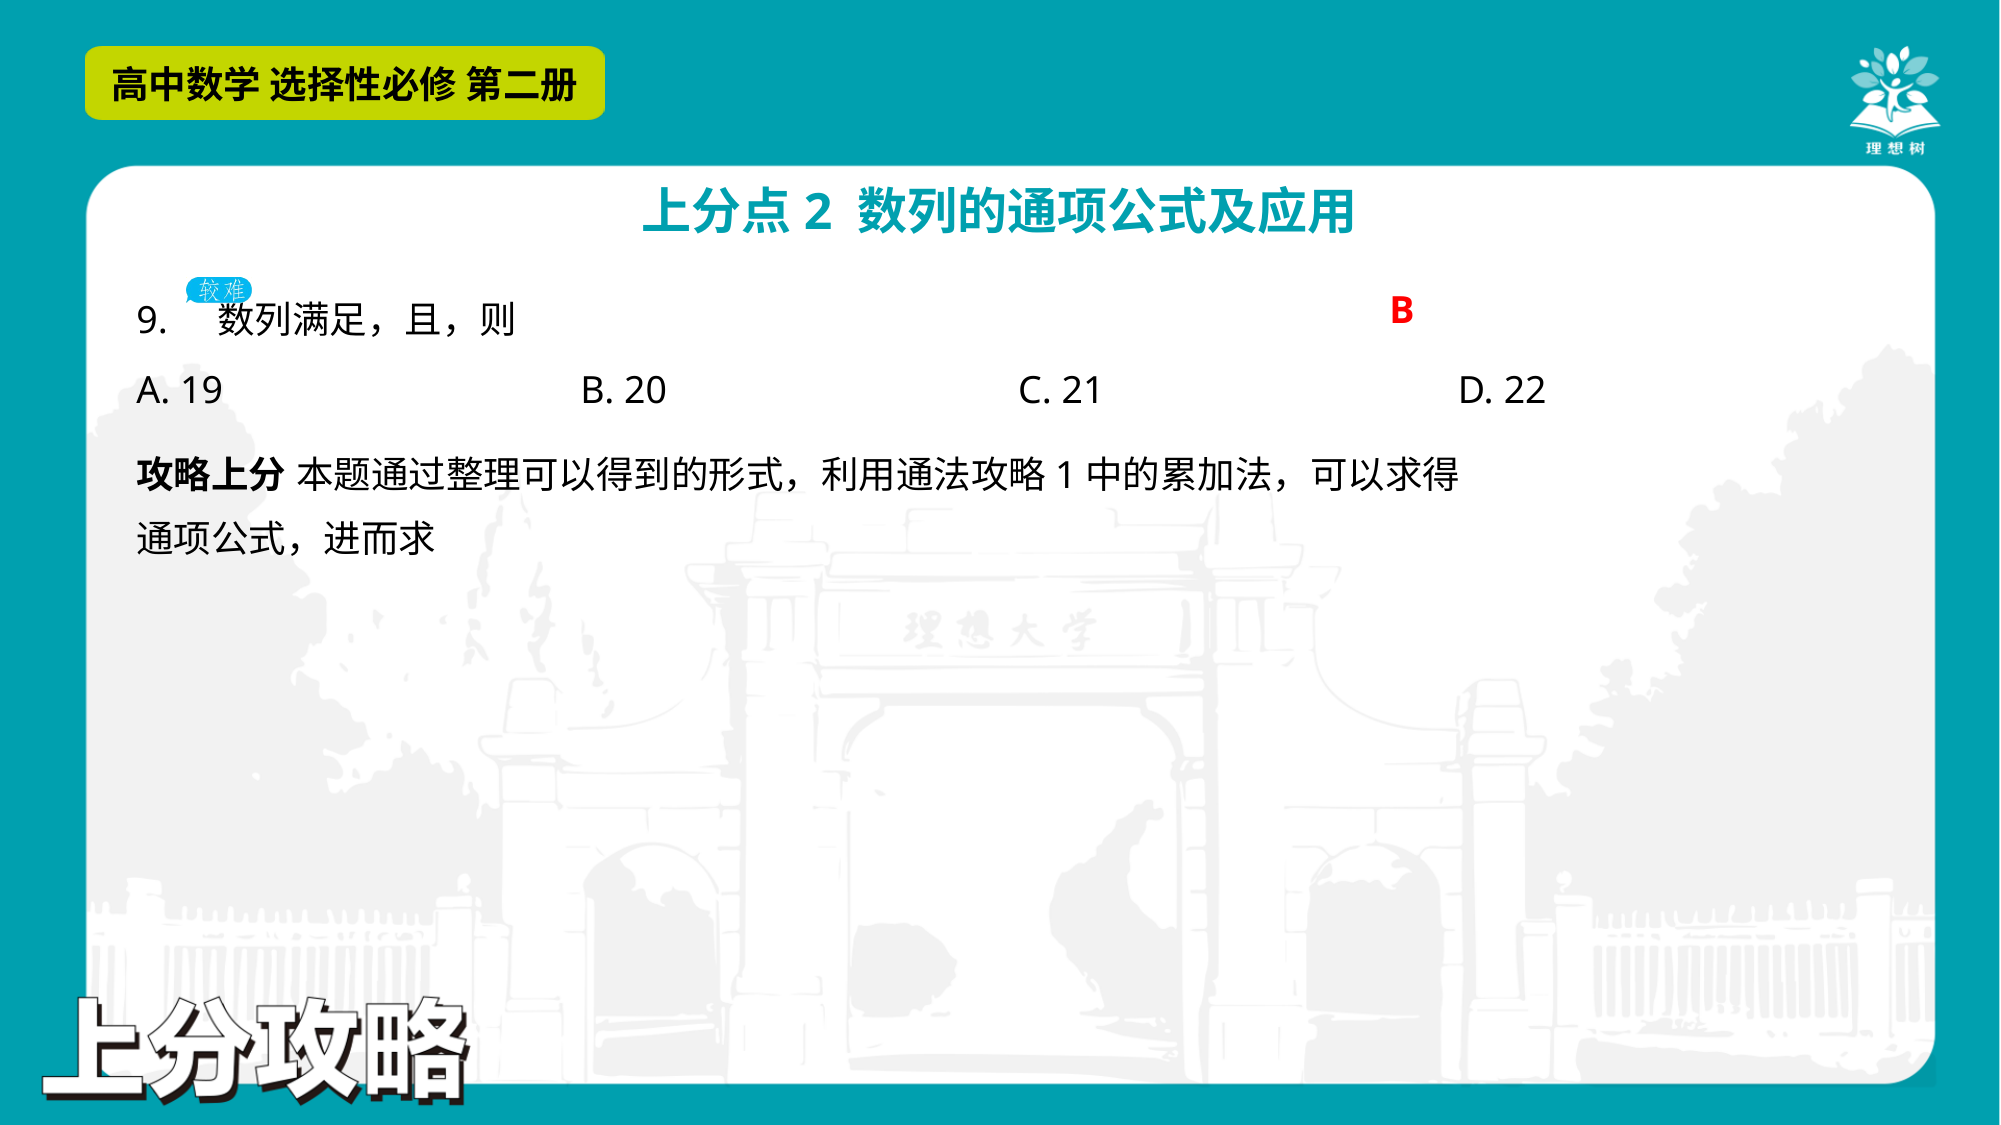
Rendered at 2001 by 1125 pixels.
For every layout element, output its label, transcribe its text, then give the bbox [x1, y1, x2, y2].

picture [0, 0, 2000, 1125]
text_box B [1374, 284, 1430, 329]
text_box A. 19 B. 20 C. 21 D. 22 [136, 344, 1865, 404]
